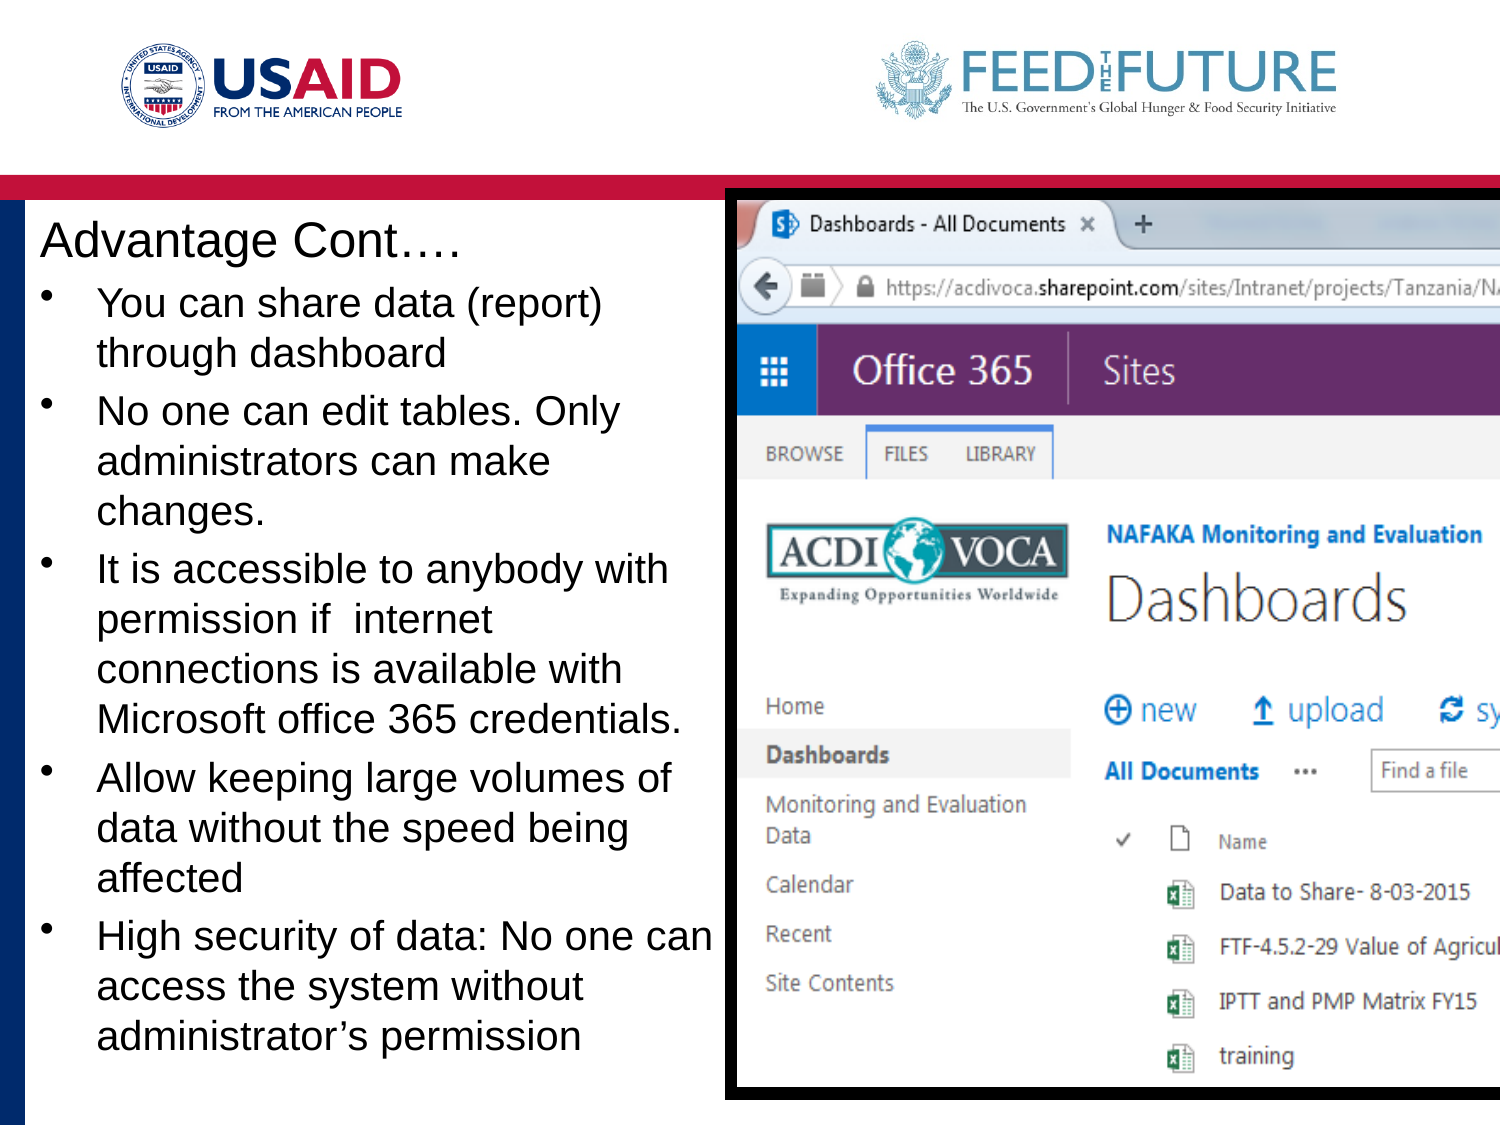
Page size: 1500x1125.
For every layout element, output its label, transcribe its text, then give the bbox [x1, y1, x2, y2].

picture [80, 17, 442, 158]
picture [837, 11, 1378, 152]
picture [737, 199, 1500, 1088]
list Advantage Cont…. You can share data (report) through dashboard No one can edit tables. Only administrators can make changes. It is accessible to anybody with permission if internet connections is available with Microsoft office 365 credentials. Allow keeping large volumes of data without the speed being affected High security of data: No one can access the system without administrator’s permission [24, 199, 738, 1113]
